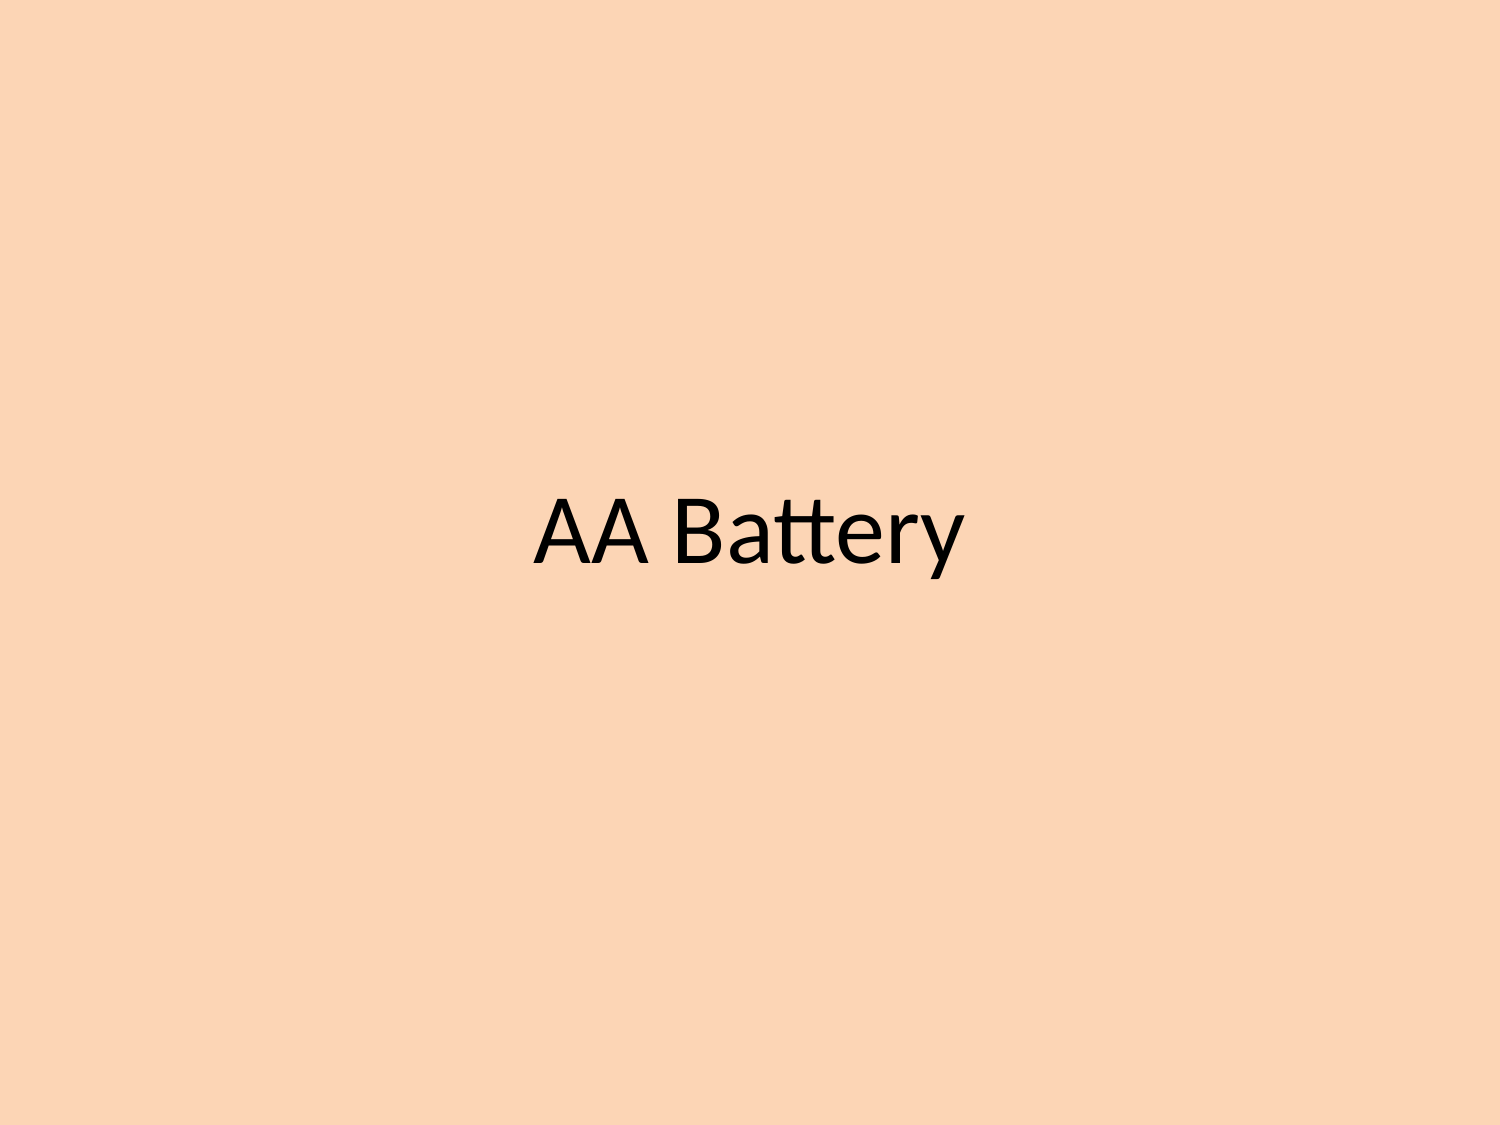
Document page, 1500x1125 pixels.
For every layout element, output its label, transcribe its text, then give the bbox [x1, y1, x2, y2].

list AA Battery [75, 262, 1425, 1005]
